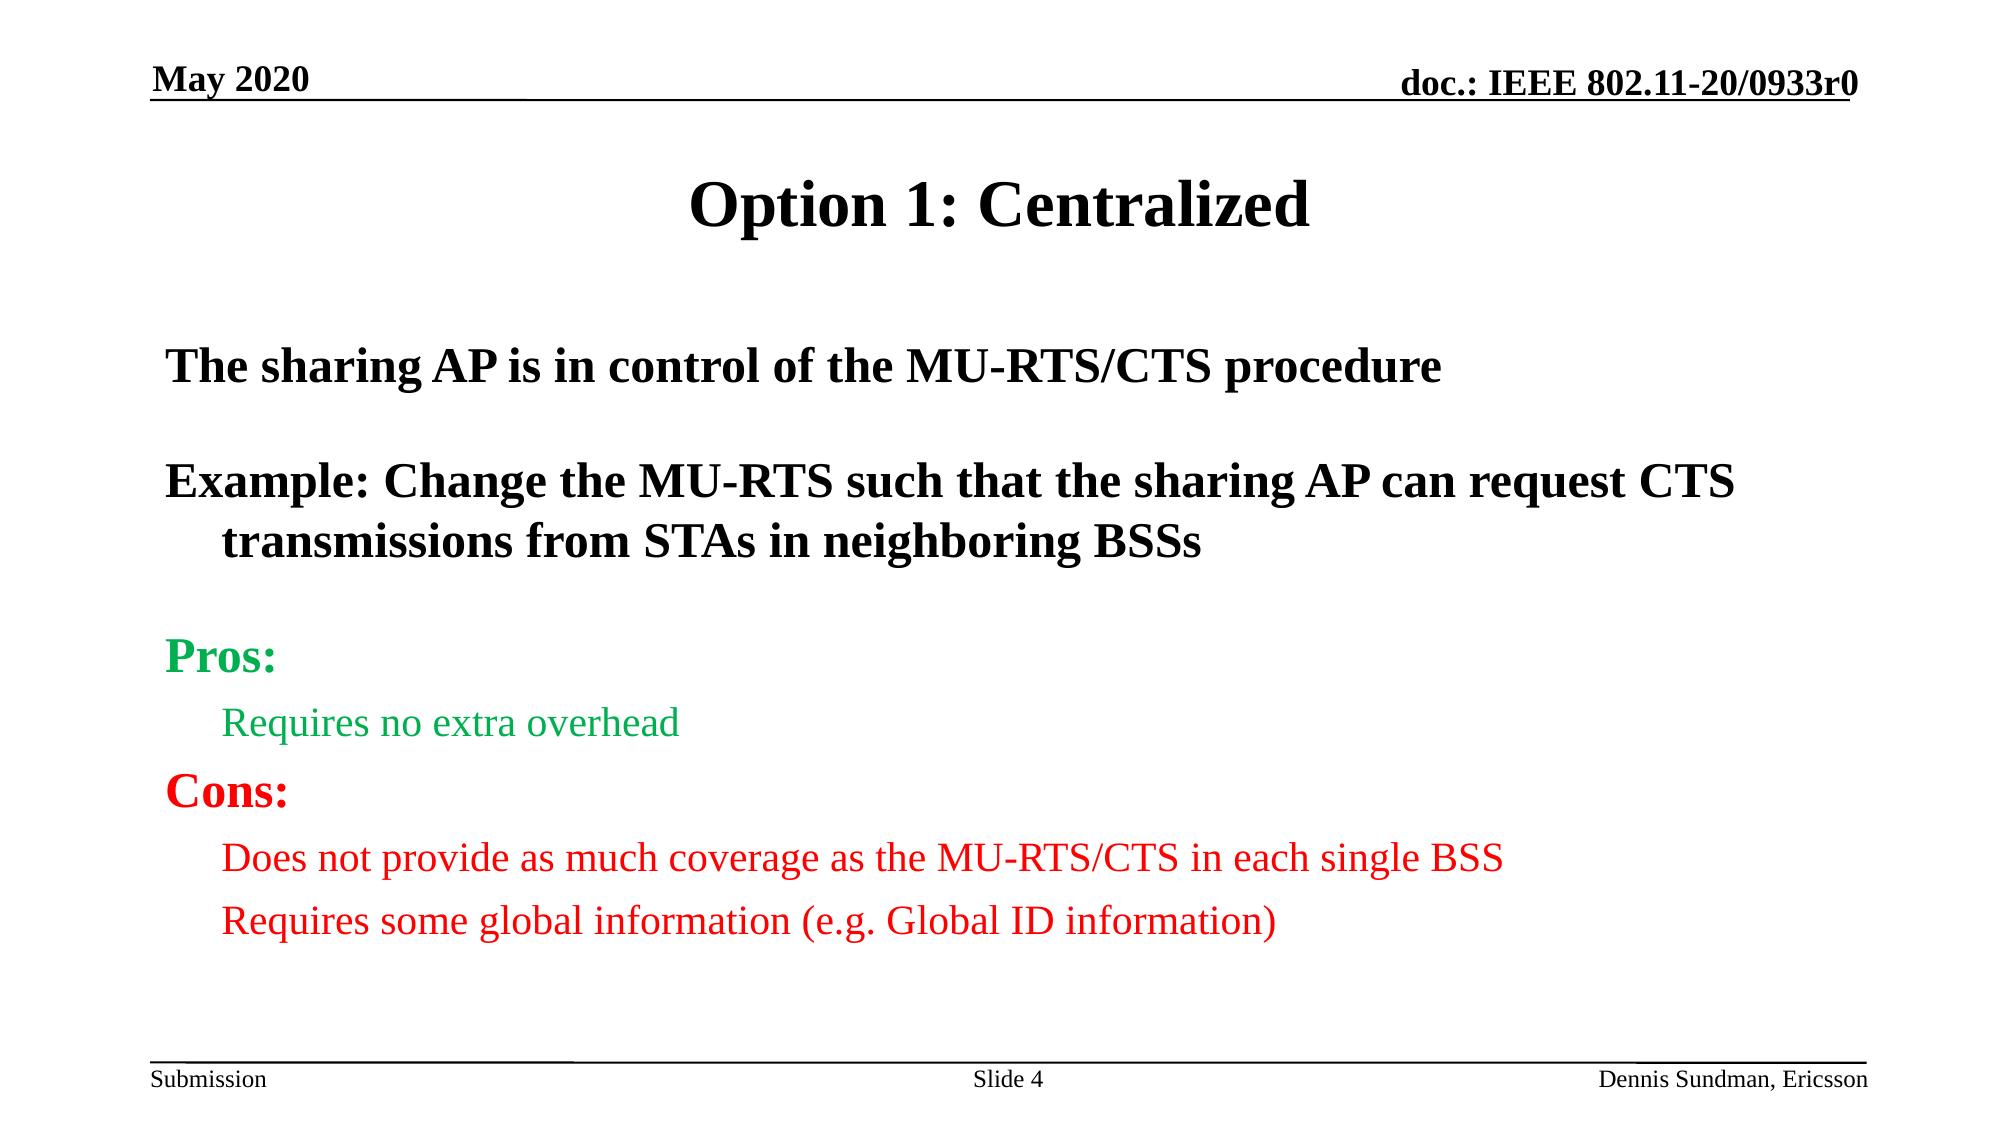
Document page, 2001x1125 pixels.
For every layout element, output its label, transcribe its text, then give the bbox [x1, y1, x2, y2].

footer Dennis Sundman, Ericsson [1171, 1061, 1869, 1093]
title Option 1: Centralized [149, 112, 1850, 288]
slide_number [152, 54, 563, 100]
slide_number Slide 4 [950, 1061, 1067, 1123]
list The sharing AP is in control of the MU-RTS/CTS procedure Example: Change the MU-RTS such that the sharing AP can request CTS transmissions from STAs in neighboring BSSs Pros: Requires no extra overhead Cons: Does not provide as much coverage as the MU-RTS/CTS in each single BSS Requires some global information (e.g. Global ID information) [149, 324, 1850, 1000]
